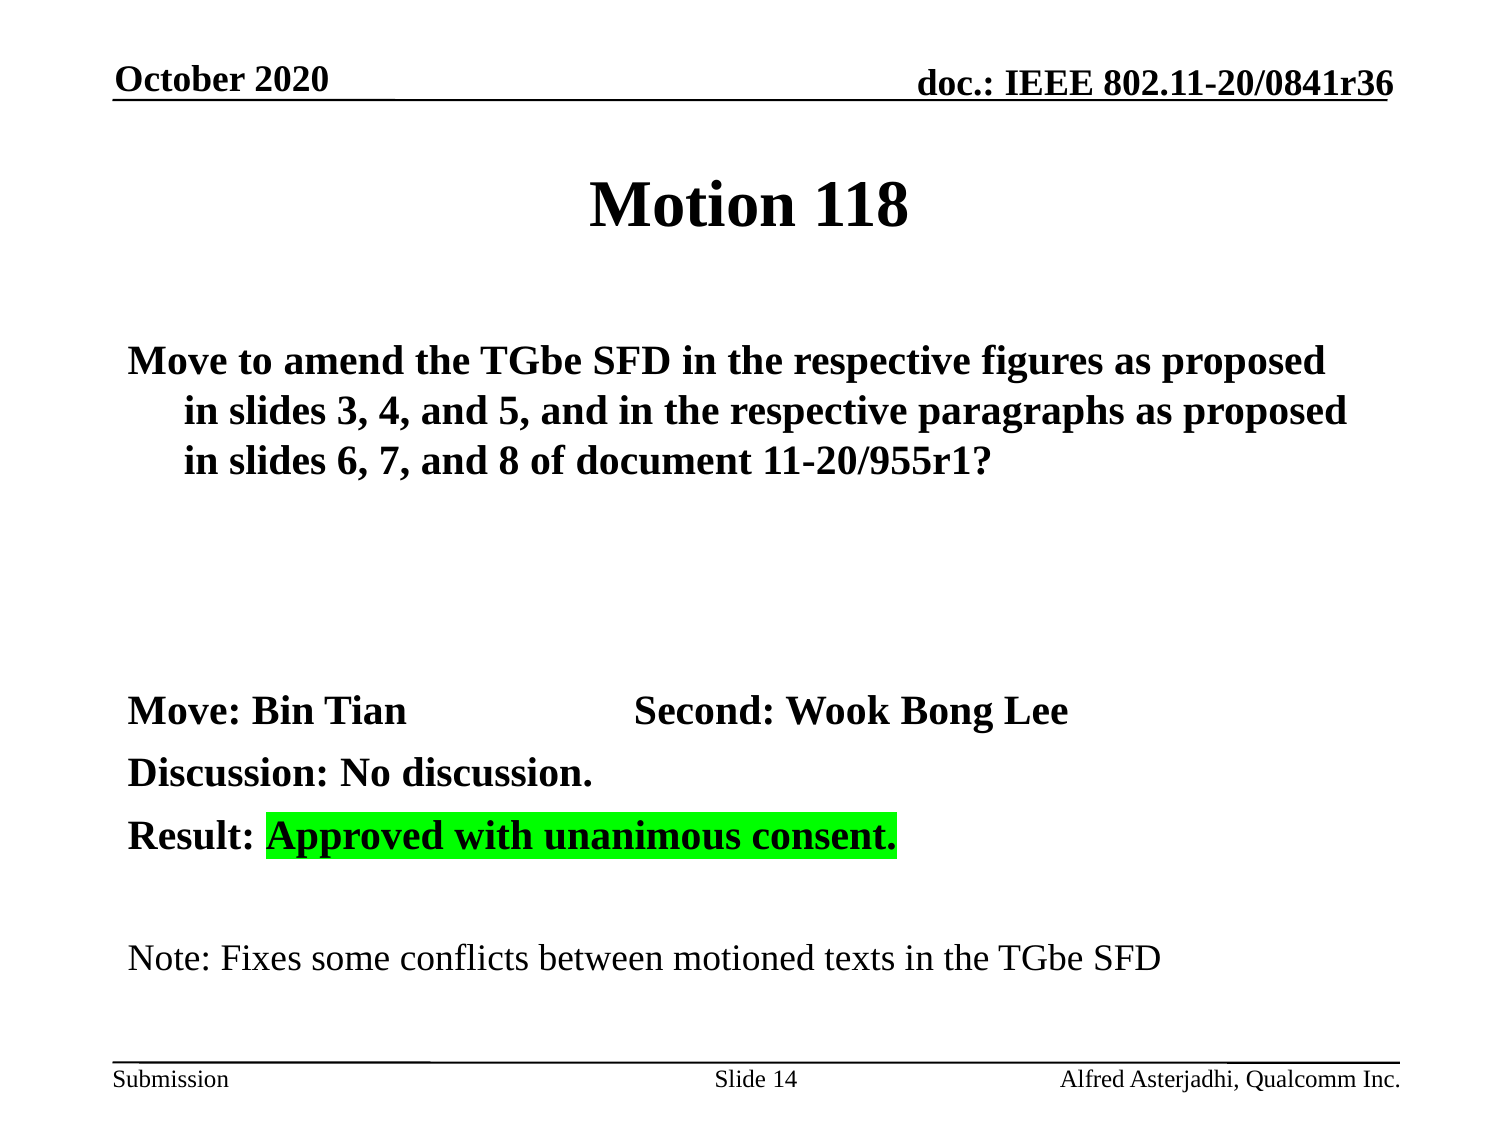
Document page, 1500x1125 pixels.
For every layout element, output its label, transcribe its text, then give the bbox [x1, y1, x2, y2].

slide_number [114, 54, 423, 100]
footer Alfred Asterjadhi, Qualcomm Inc. [878, 1061, 1402, 1093]
slide_number Slide 14 [712, 1061, 800, 1123]
title Motion 118 [112, 112, 1388, 288]
list Move to amend the TGbe SFD in the respective figures as proposed in slides 3, 4, and 5, and in the respective paragraphs as proposed in slides 6, 7, and 8 of document 11-20/955r1? Move: Bin Tian Second: Wook Bong Lee Discussion: No discussion. Result: Approved with unanimous consent. Note: Fixes some conflicts between motioned texts in the TGbe SFD [112, 324, 1388, 1063]
